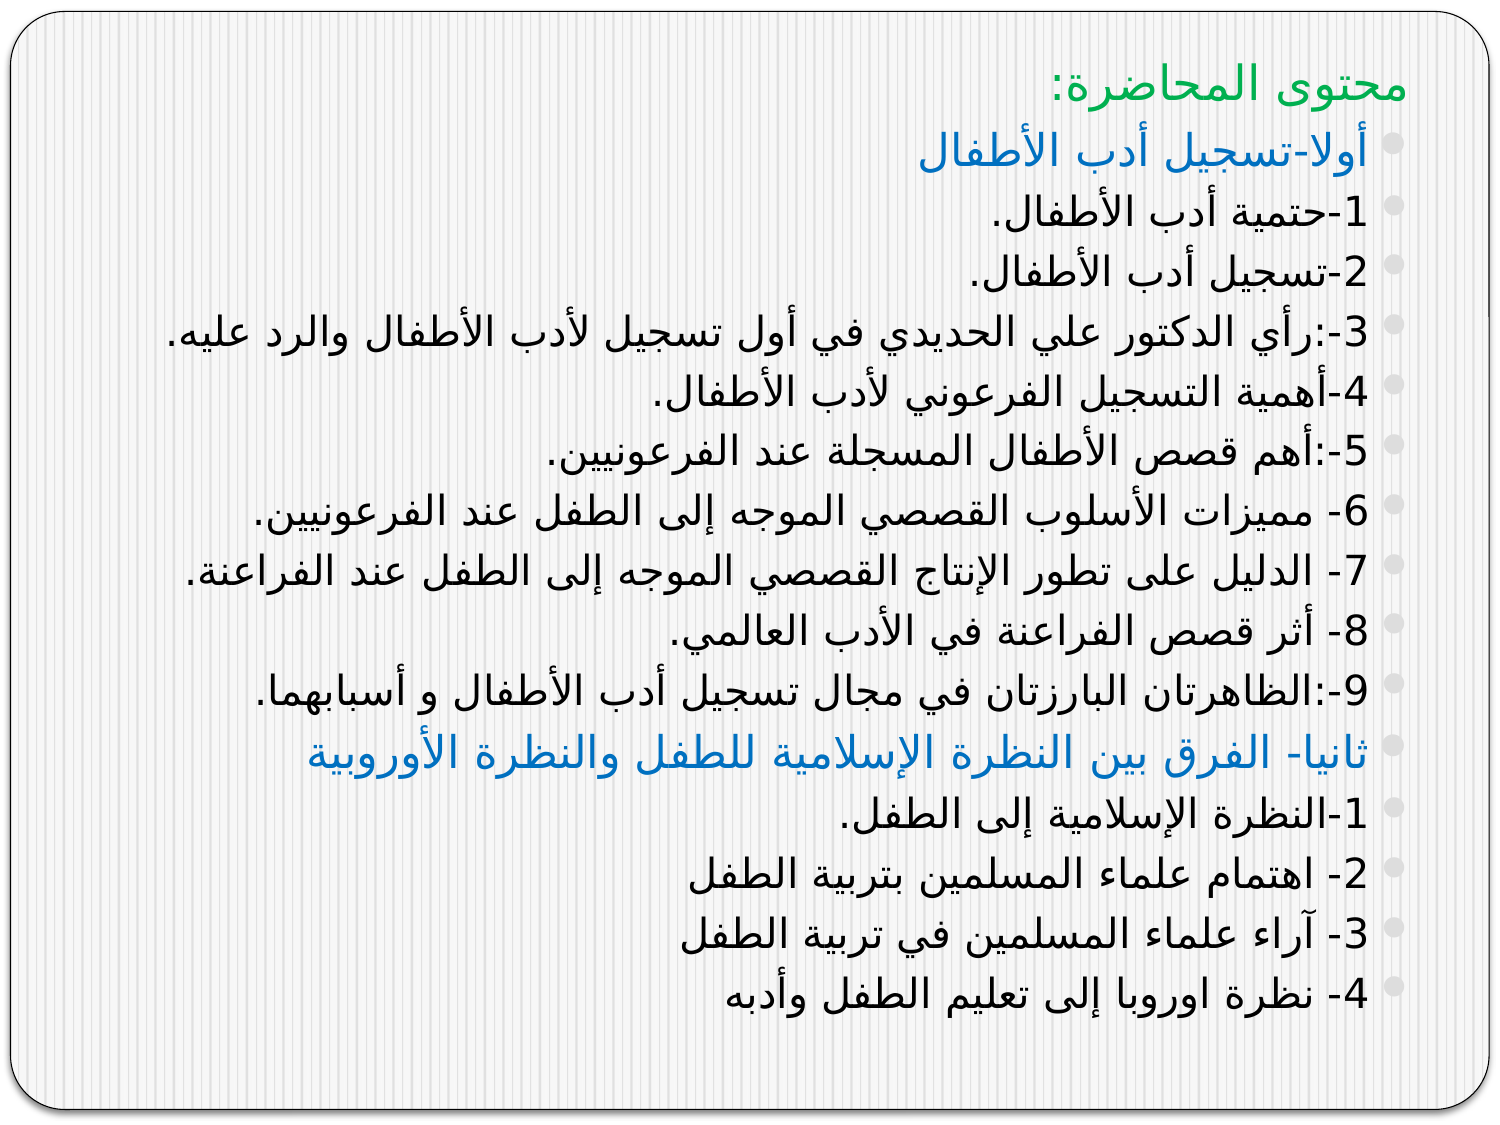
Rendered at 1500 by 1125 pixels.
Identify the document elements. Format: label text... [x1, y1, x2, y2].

text_box [1078, 532, 1109, 593]
title محتوى المحاضرة: [150, 45, 1425, 113]
list أولا-تسجيل أدب الأطفال 1-حتمية أدب الأطفال. 2-تسجيل أدب الأطفال. 3-:رأي الدكتور علي الحديدي في أول تسجيل لأدب الأطفال والرد عليه. 4-أهمية التسجيل الفرعوني لأدب الأطفال. 5-:أهم قصص الأطفال المسجلة عند الفرعونيين. 6- مميزات الأسلوب القصصي الموجه إلى الطفل عند الفرعونيين. 7- الدليل على تطور الإنتاج القصصي الموجه إلى الطفل عند الفراعنة. 8- أثر قصص الفراعنة في الأدب العالمي. 9-:الظاهرتان البارزتان في مجال تسجيل أدب الأطفال و أسبابهما. ثانيا- الفرق بين النظرة الإسلامية للطفل والنظرة الأوروبية 1-النظرة الإسلامية إلى الطفل. 2- اهتمام علماء المسلمين بتربية الطفل 3- آراء علماء المسلمين في تربية الطفل 4- نظرة اوروبا إلى تعليم الطفل وأدبه [150, 113, 1425, 1071]
